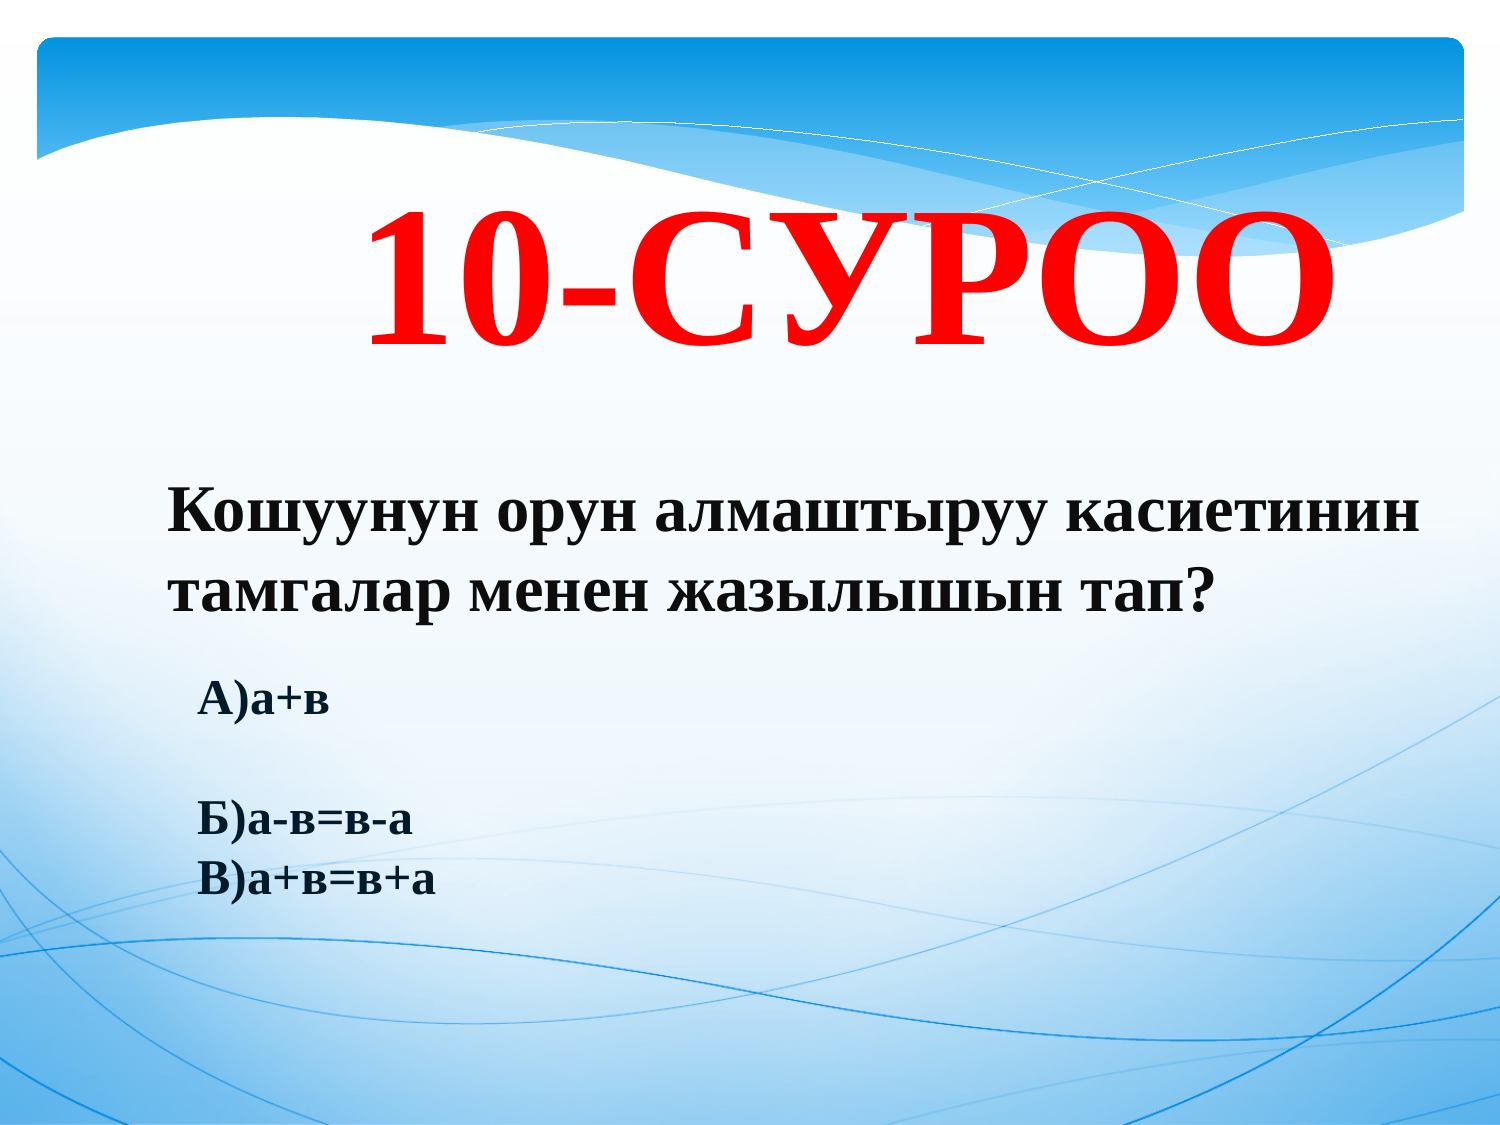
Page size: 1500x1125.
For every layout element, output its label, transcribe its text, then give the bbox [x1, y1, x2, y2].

text_box 10-СУРОО [341, 137, 1359, 392]
text_box Кошуунун орун алмаштыруу касиетинин тамгалар менен жазылышын тап? [153, 457, 1437, 633]
text_box А)а+в Б)а-в=в-а В)а+в=в+а [183, 656, 502, 912]
